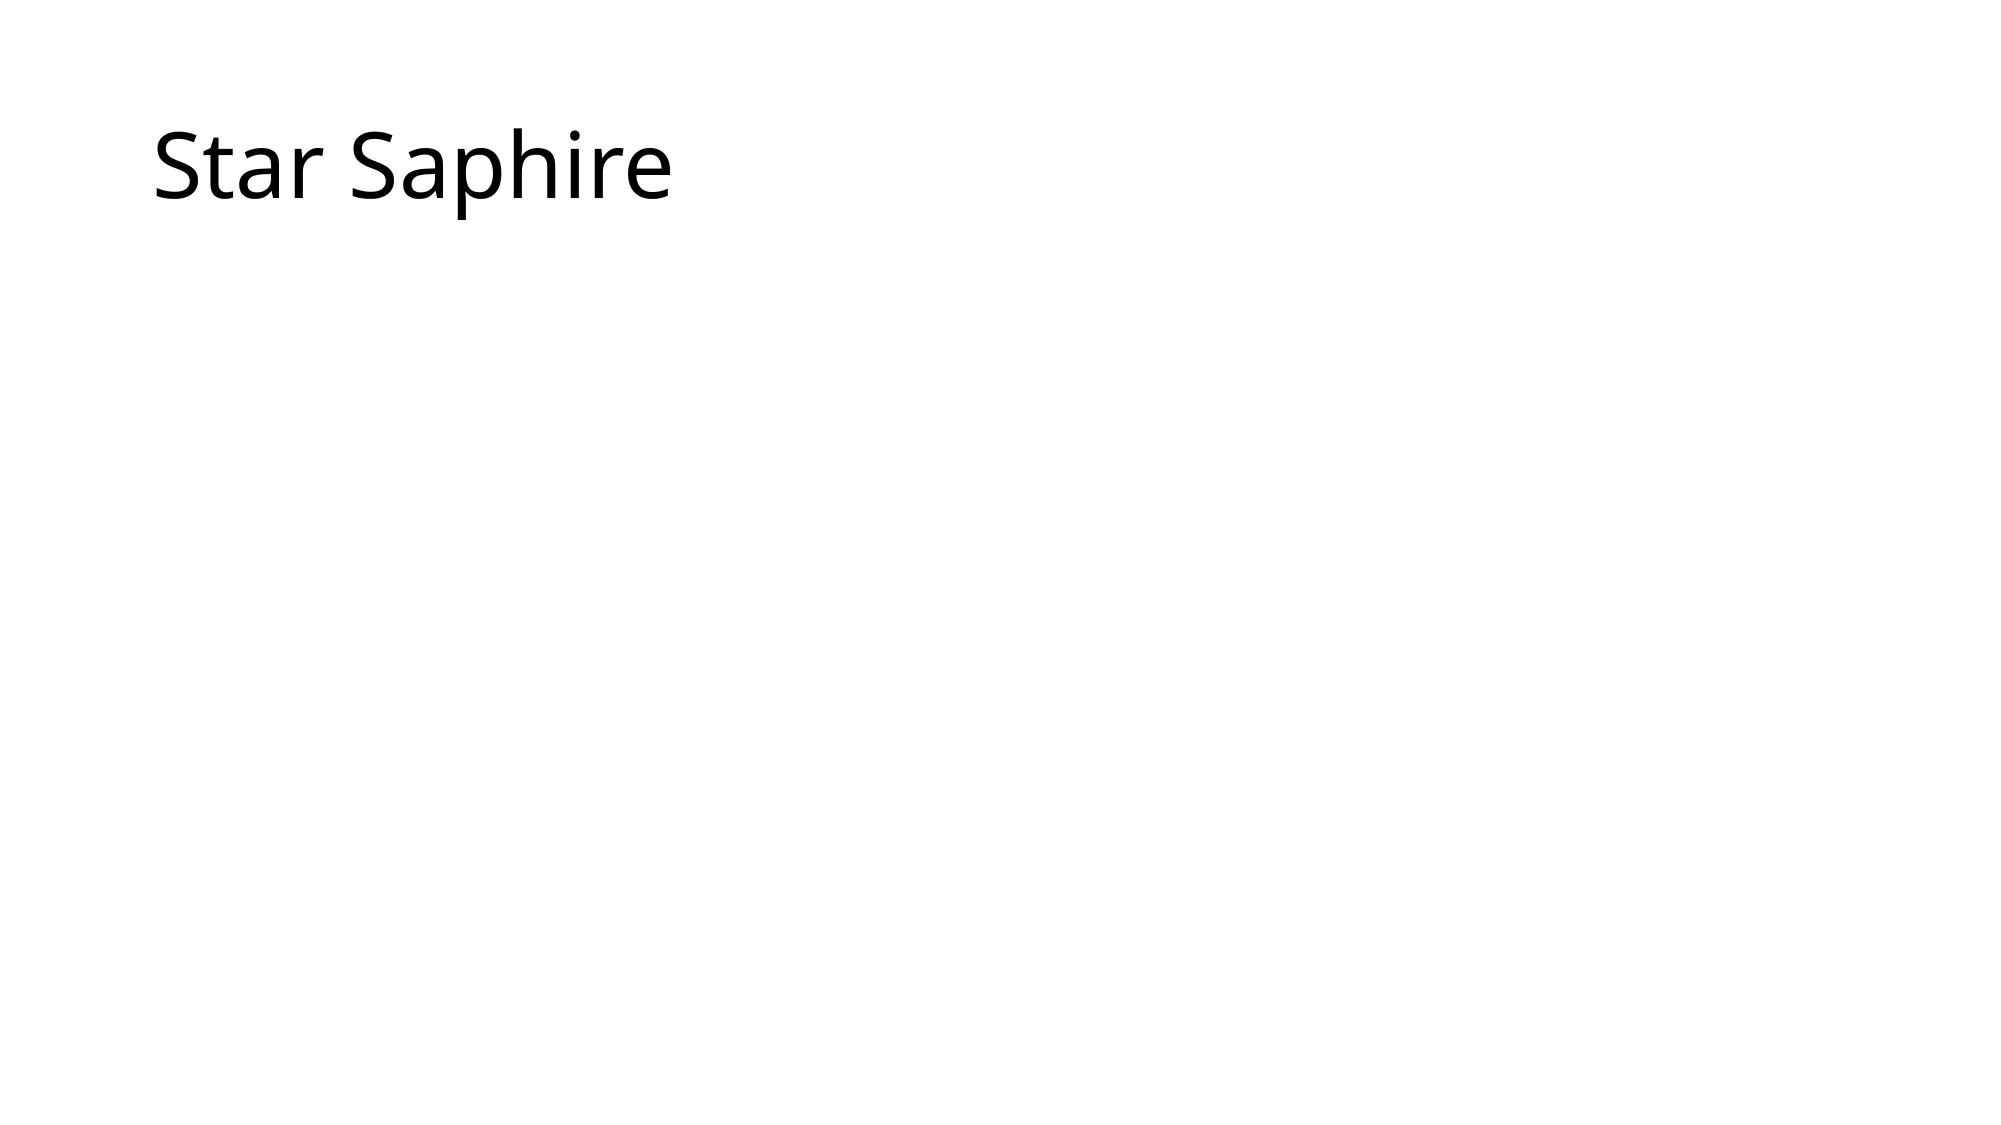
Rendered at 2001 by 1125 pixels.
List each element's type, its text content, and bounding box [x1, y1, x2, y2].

title Star Saphire [137, 59, 1863, 278]
